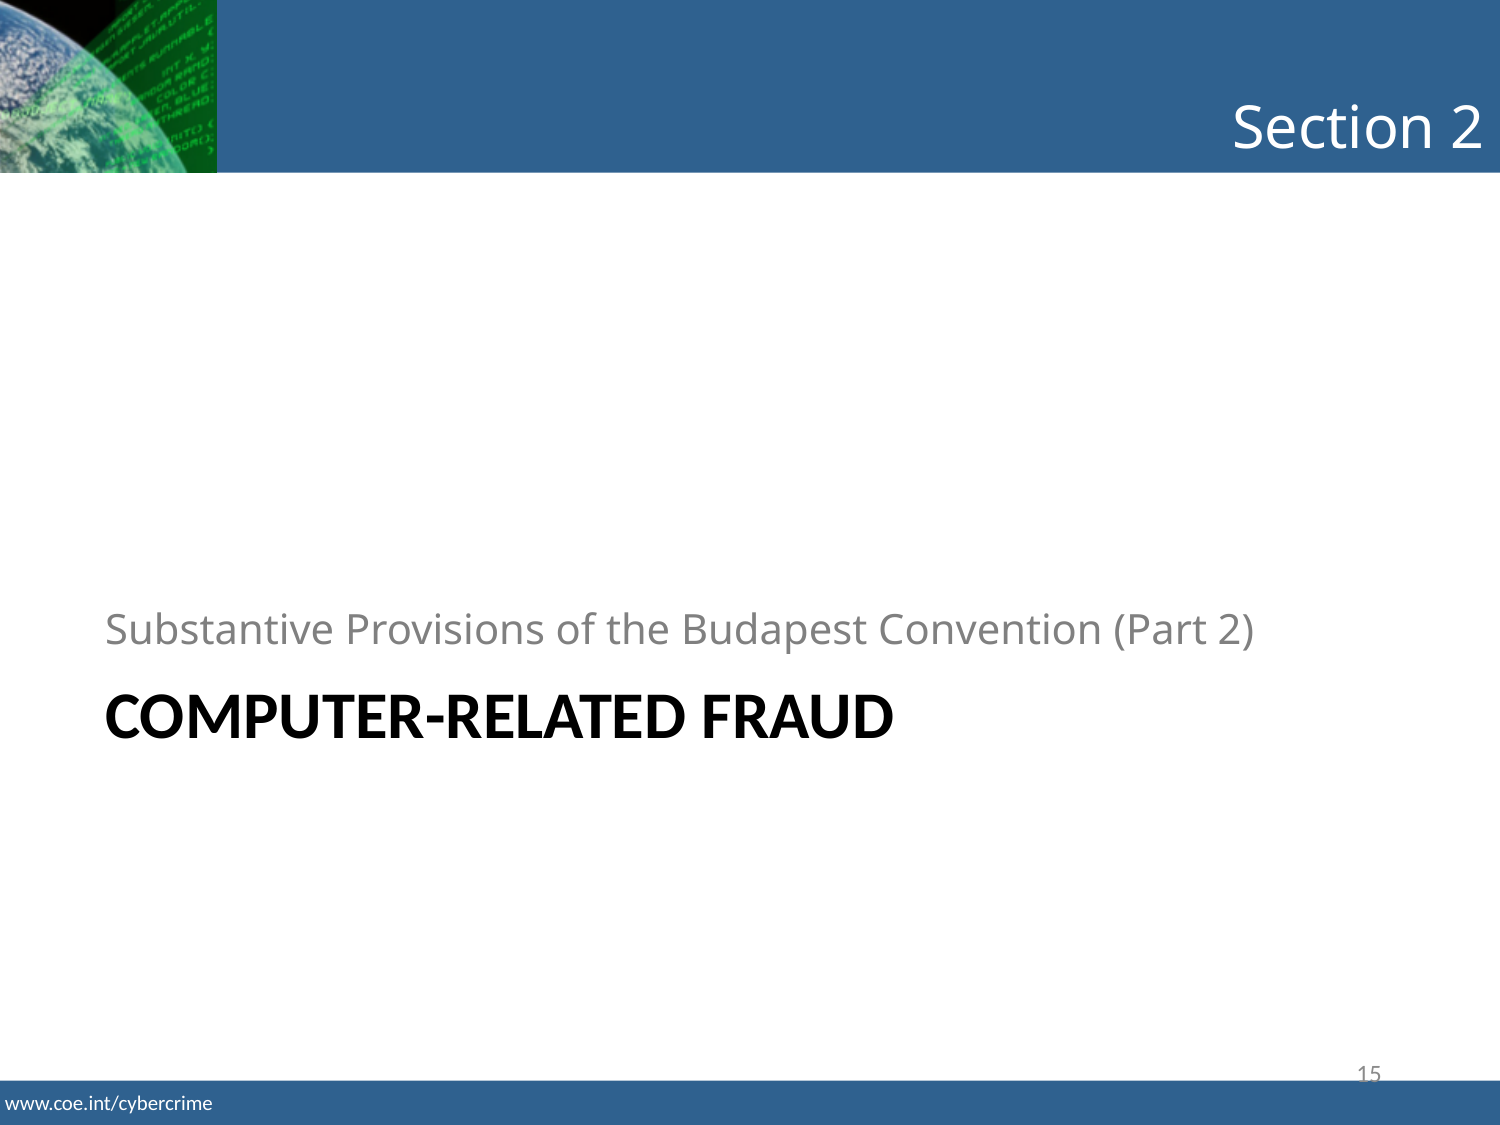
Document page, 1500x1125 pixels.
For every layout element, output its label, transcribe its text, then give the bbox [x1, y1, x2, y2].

list Substantive Provisions of the Budapest Convention (Part 2) [90, 601, 1385, 674]
title Computer-related fraud [90, 674, 1385, 920]
picture [0, 0, 217, 173]
slide_number 15 [1059, 1042, 1397, 1103]
list Section 2 [461, 0, 1500, 170]
